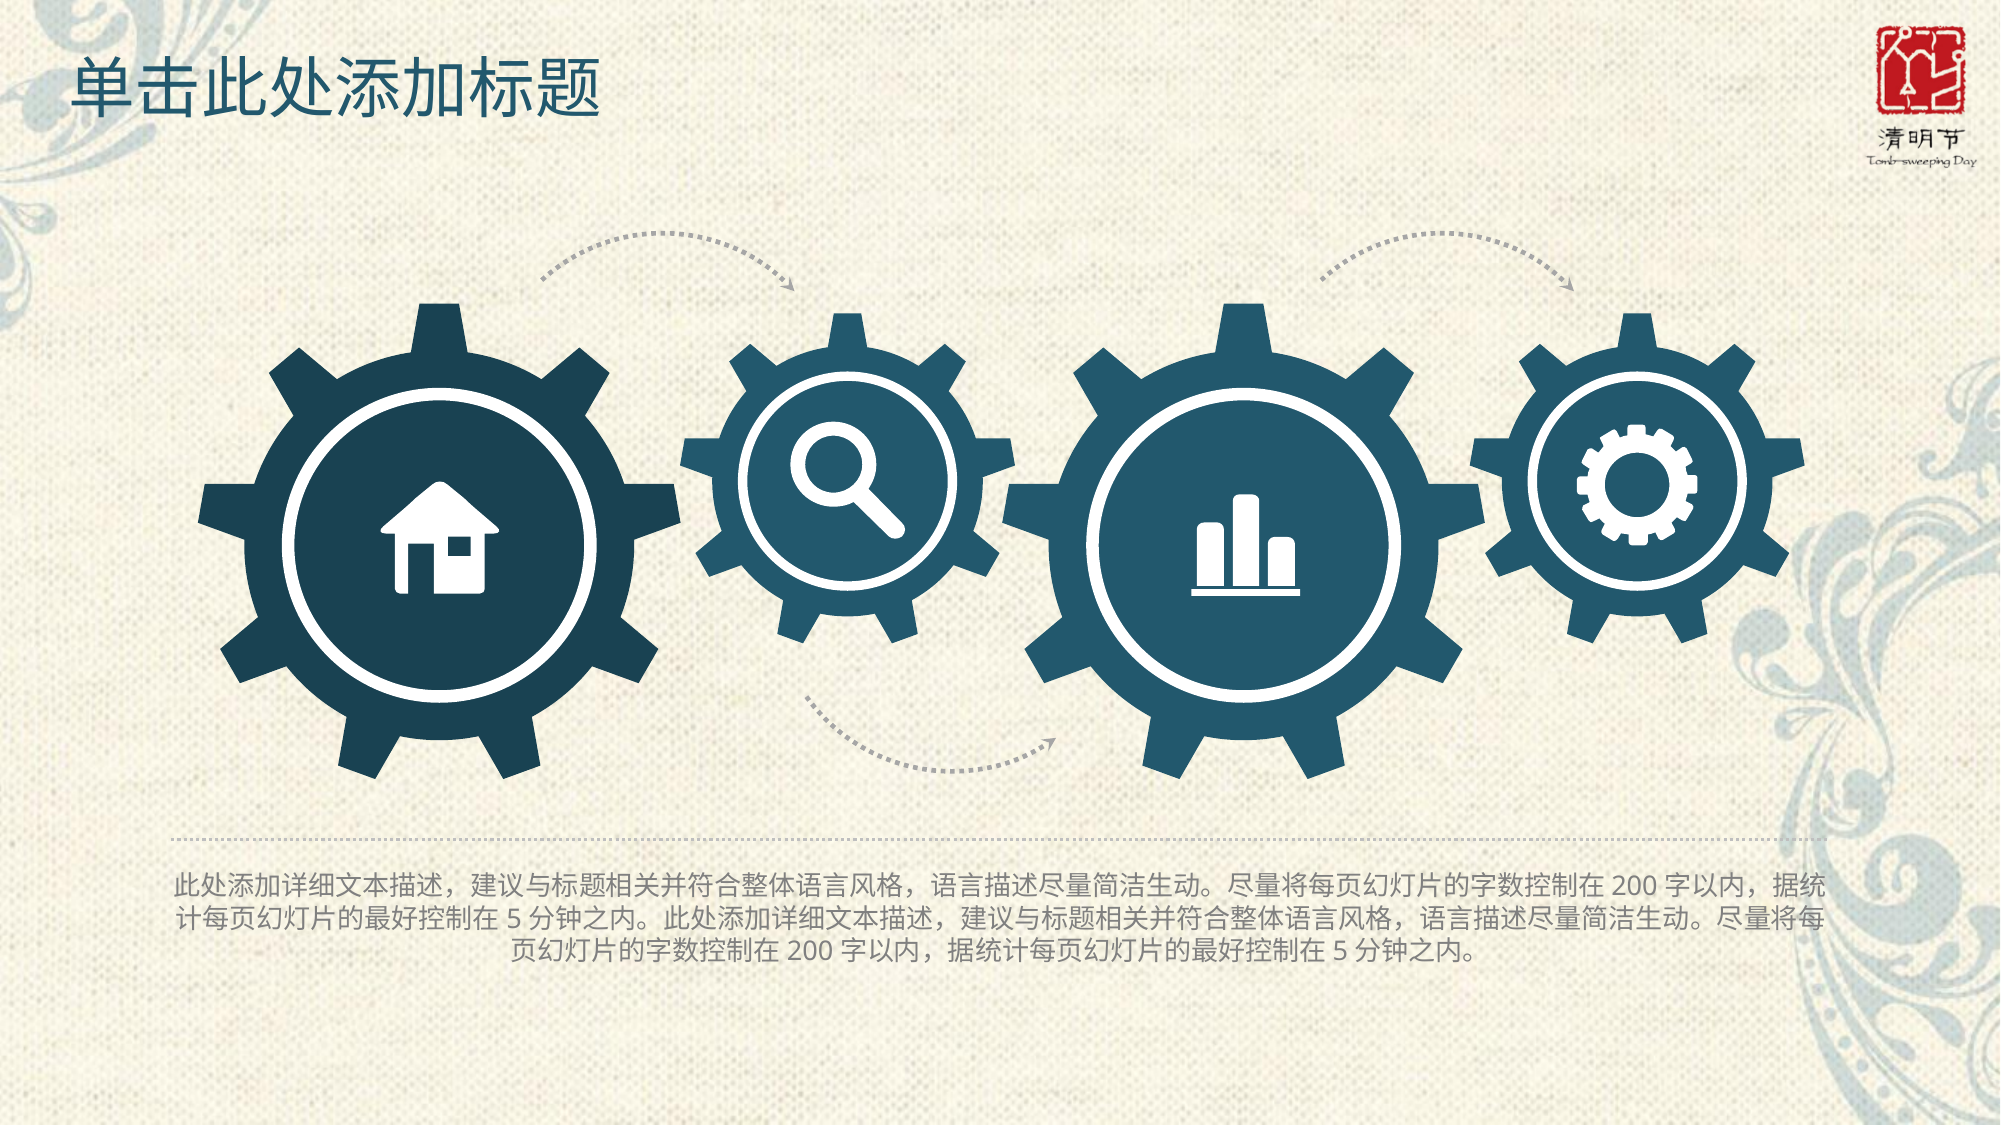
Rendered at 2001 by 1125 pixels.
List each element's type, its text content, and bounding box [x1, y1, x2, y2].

text_box [805, 651, 999, 772]
text_box [1320, 232, 1574, 311]
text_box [999, 301, 1488, 789]
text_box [678, 311, 999, 651]
picture [0, 0, 2001, 1125]
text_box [195, 301, 683, 789]
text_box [1191, 494, 1301, 597]
text_box 此处添加详细文本描述，建议与标题相关并符合整体语言风格，语言描述尽量简洁生动。尽量将每页幻灯片的字数控制在200字以内，据统计每页幻灯片的最好控制在5分钟之内。此处添加详细文本描述，建议与标题相关并符合整体语言风格，语言描述尽量简洁生动。尽量将每页幻灯片的字数控制在200字以内，据统计每页幻灯片的最好控制在5分钟之内。 [169, 868, 1831, 967]
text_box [1468, 311, 1807, 651]
text_box [541, 232, 795, 311]
title 单击此处添加标题 [53, 31, 1779, 151]
